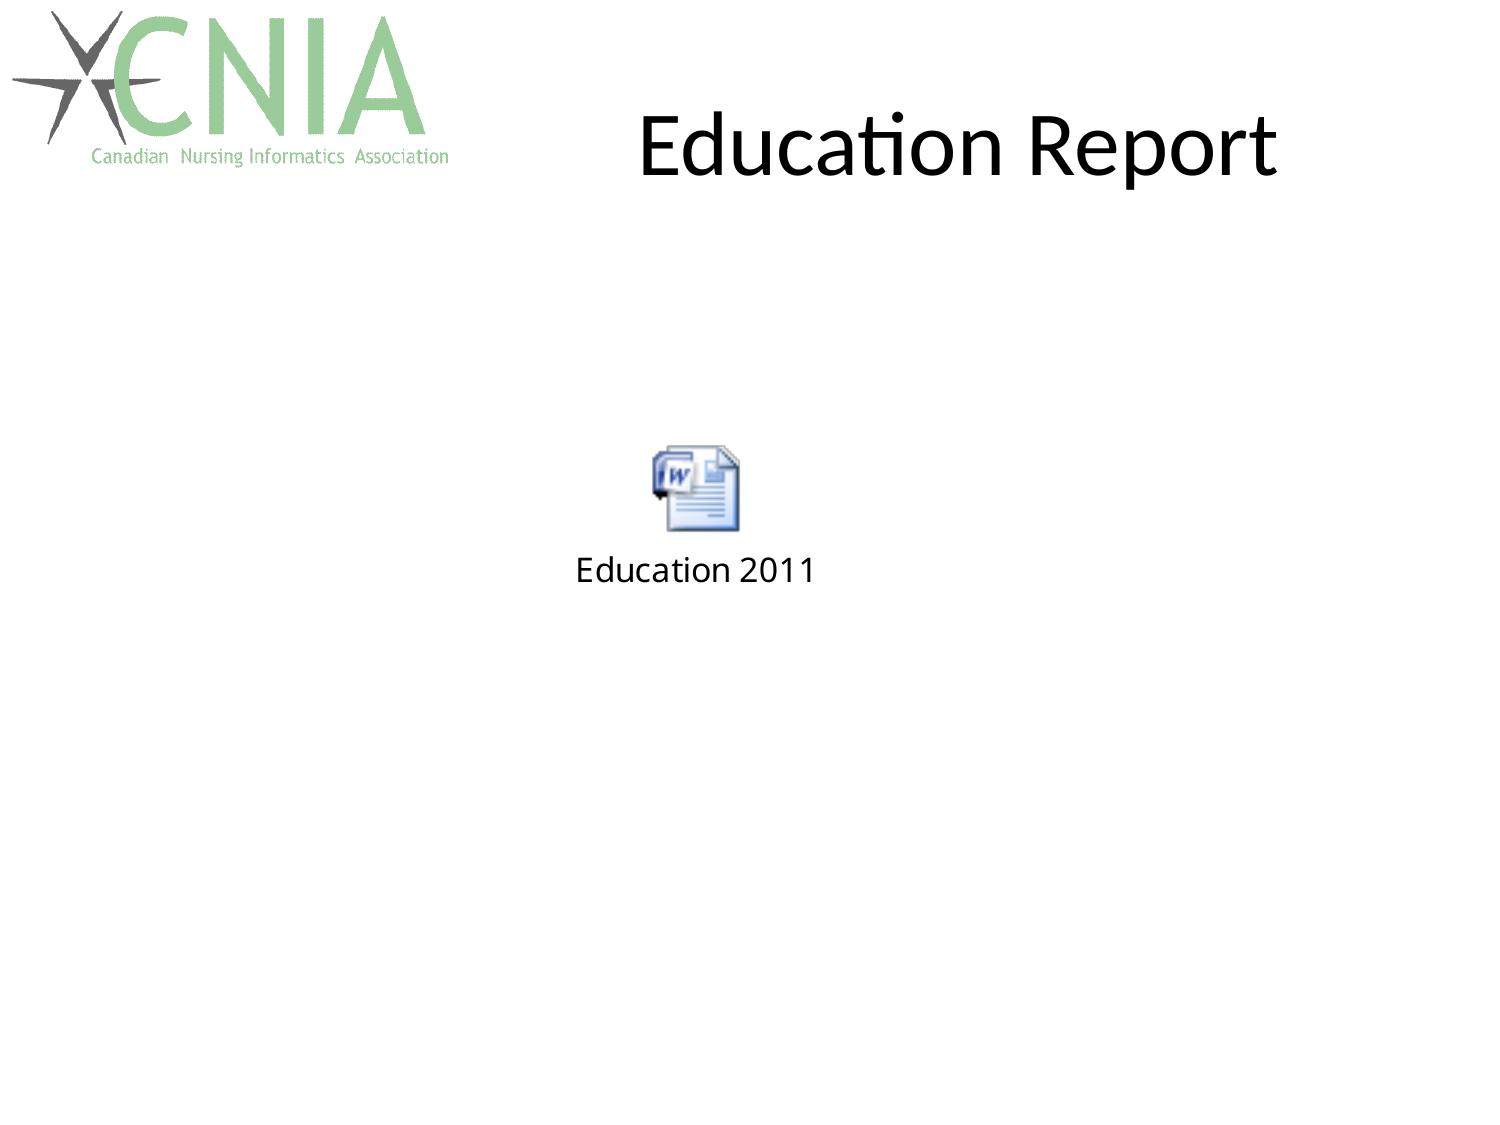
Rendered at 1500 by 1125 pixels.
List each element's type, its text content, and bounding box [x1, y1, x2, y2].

picture [0, 0, 453, 170]
title Education Report [491, 44, 1426, 233]
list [560, 444, 833, 674]
